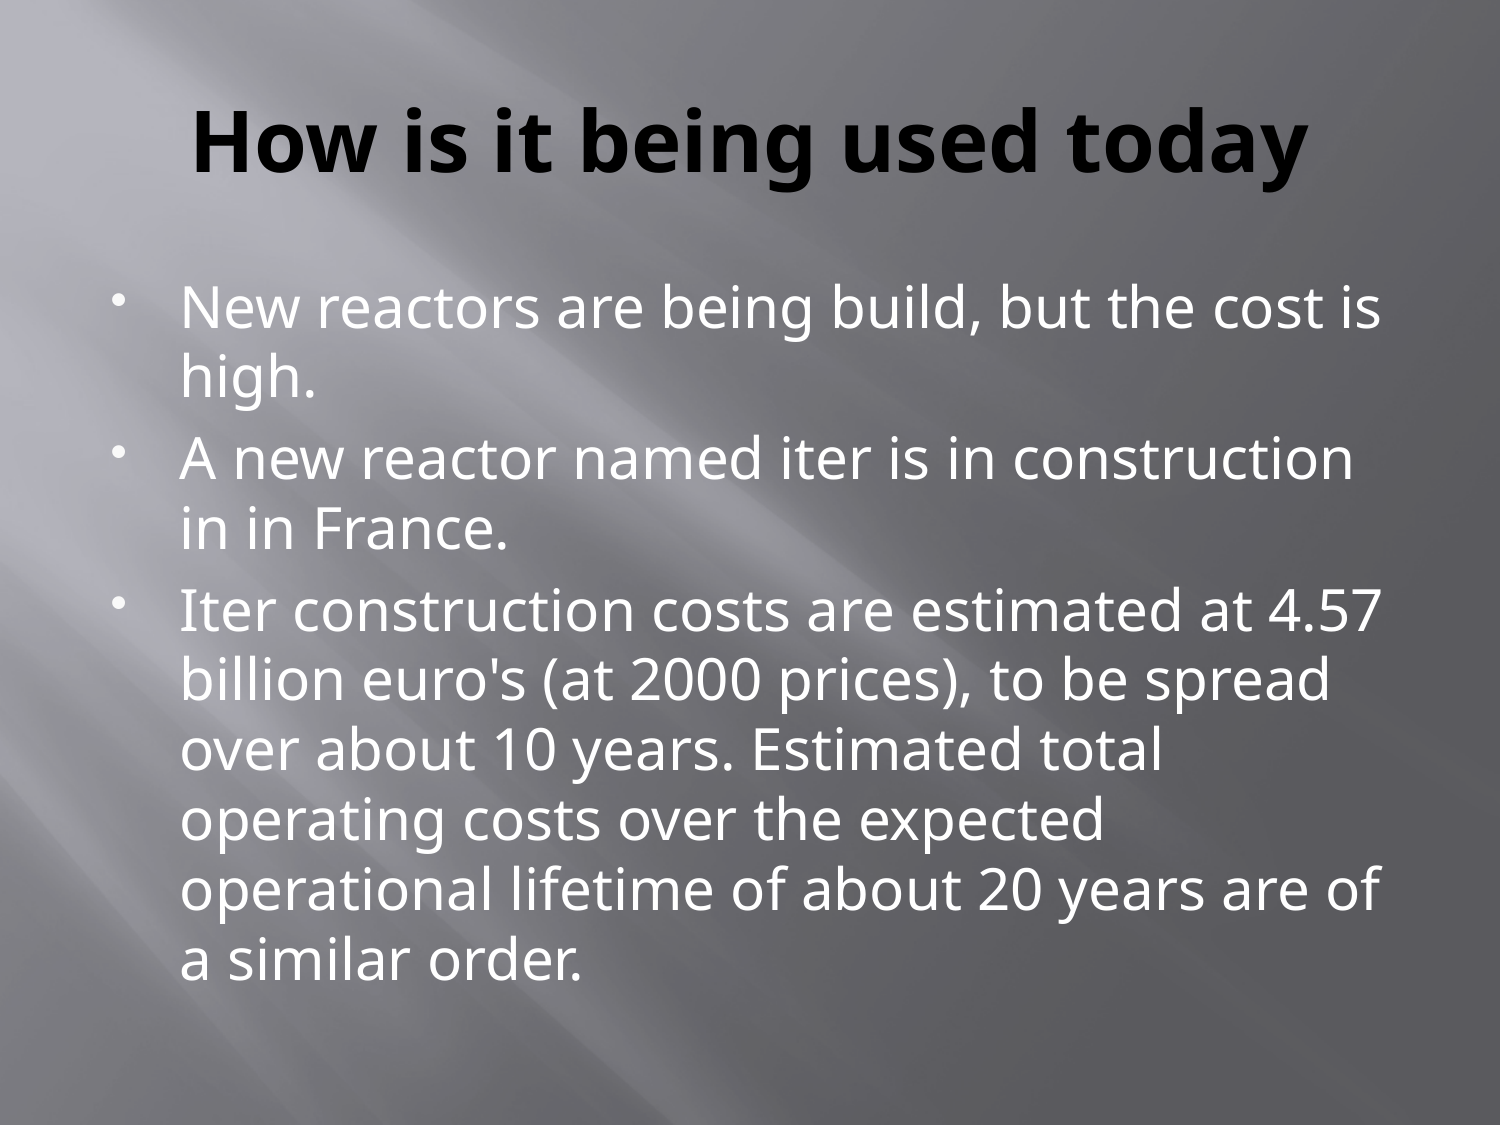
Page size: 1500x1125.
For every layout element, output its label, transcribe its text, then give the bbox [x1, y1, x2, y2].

title How is it being used today [75, 45, 1425, 233]
list New reactors are being build, but the cost is high. A new reactor named iter is in construction in in France. Iter construction costs are estimated at 4.57 billion euro's (at 2000 prices), to be spread over about 10 years. Estimated total operating costs over the expected operational lifetime of about 20 years are of a similar order. [75, 262, 1425, 1035]
